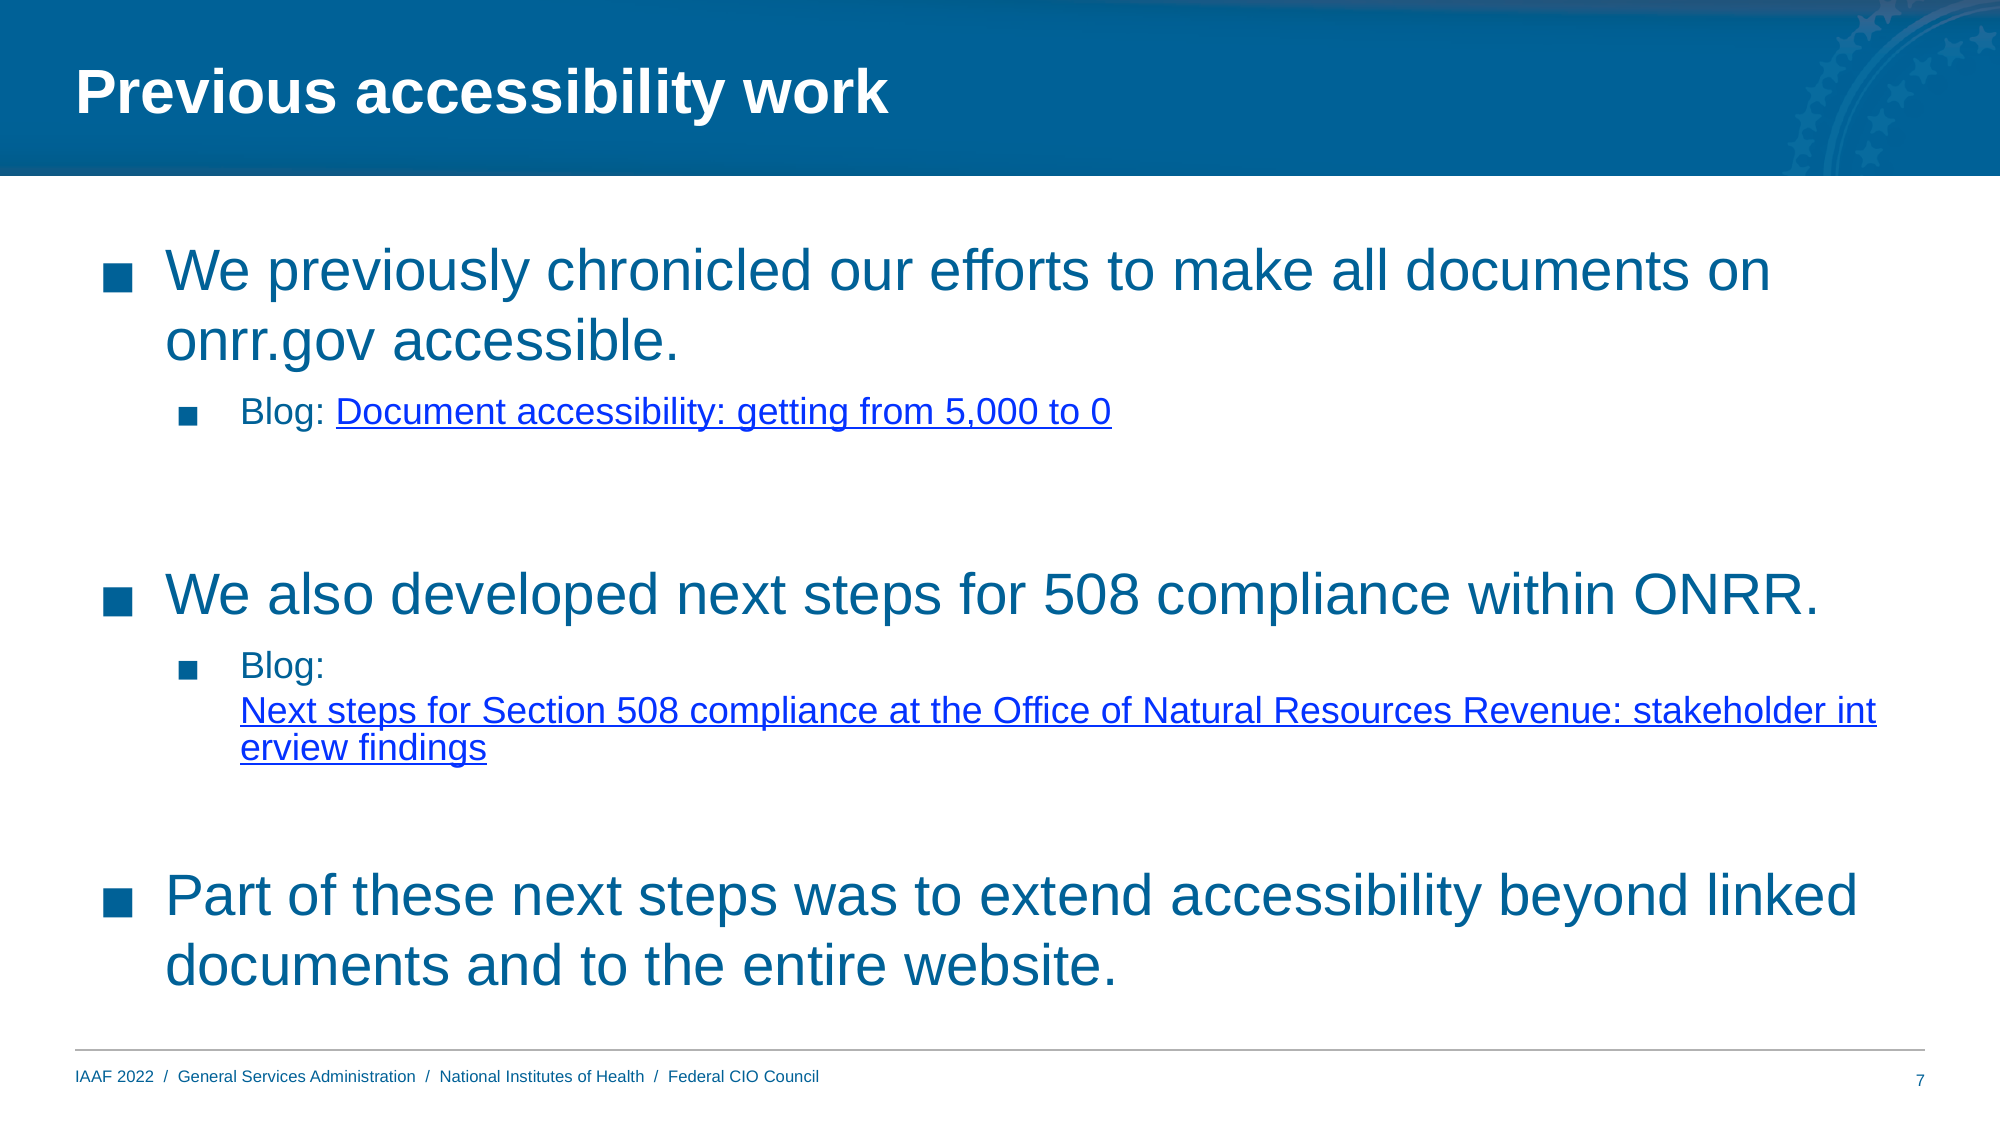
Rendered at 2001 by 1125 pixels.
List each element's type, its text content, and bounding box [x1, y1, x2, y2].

slide_number 7 [1880, 1065, 1925, 1095]
list We previously chronicled our efforts to make all documents on onrr.gov accessible. Blog: Document accessibility: getting from 5,000 to 0 We also developed next steps for 508 compliance within ONRR. Blog: Next steps for Section 508 compliance at the Office of Natural Resources Revenue: stakeholder interview findings Part of these next steps was to extend accessibility beyond linked documents and to the entire website. [75, 224, 1903, 1035]
title Previous accessibility work [75, 52, 1800, 128]
picture [0, 168, 666, 176]
picture [0, 0, 2000, 176]
